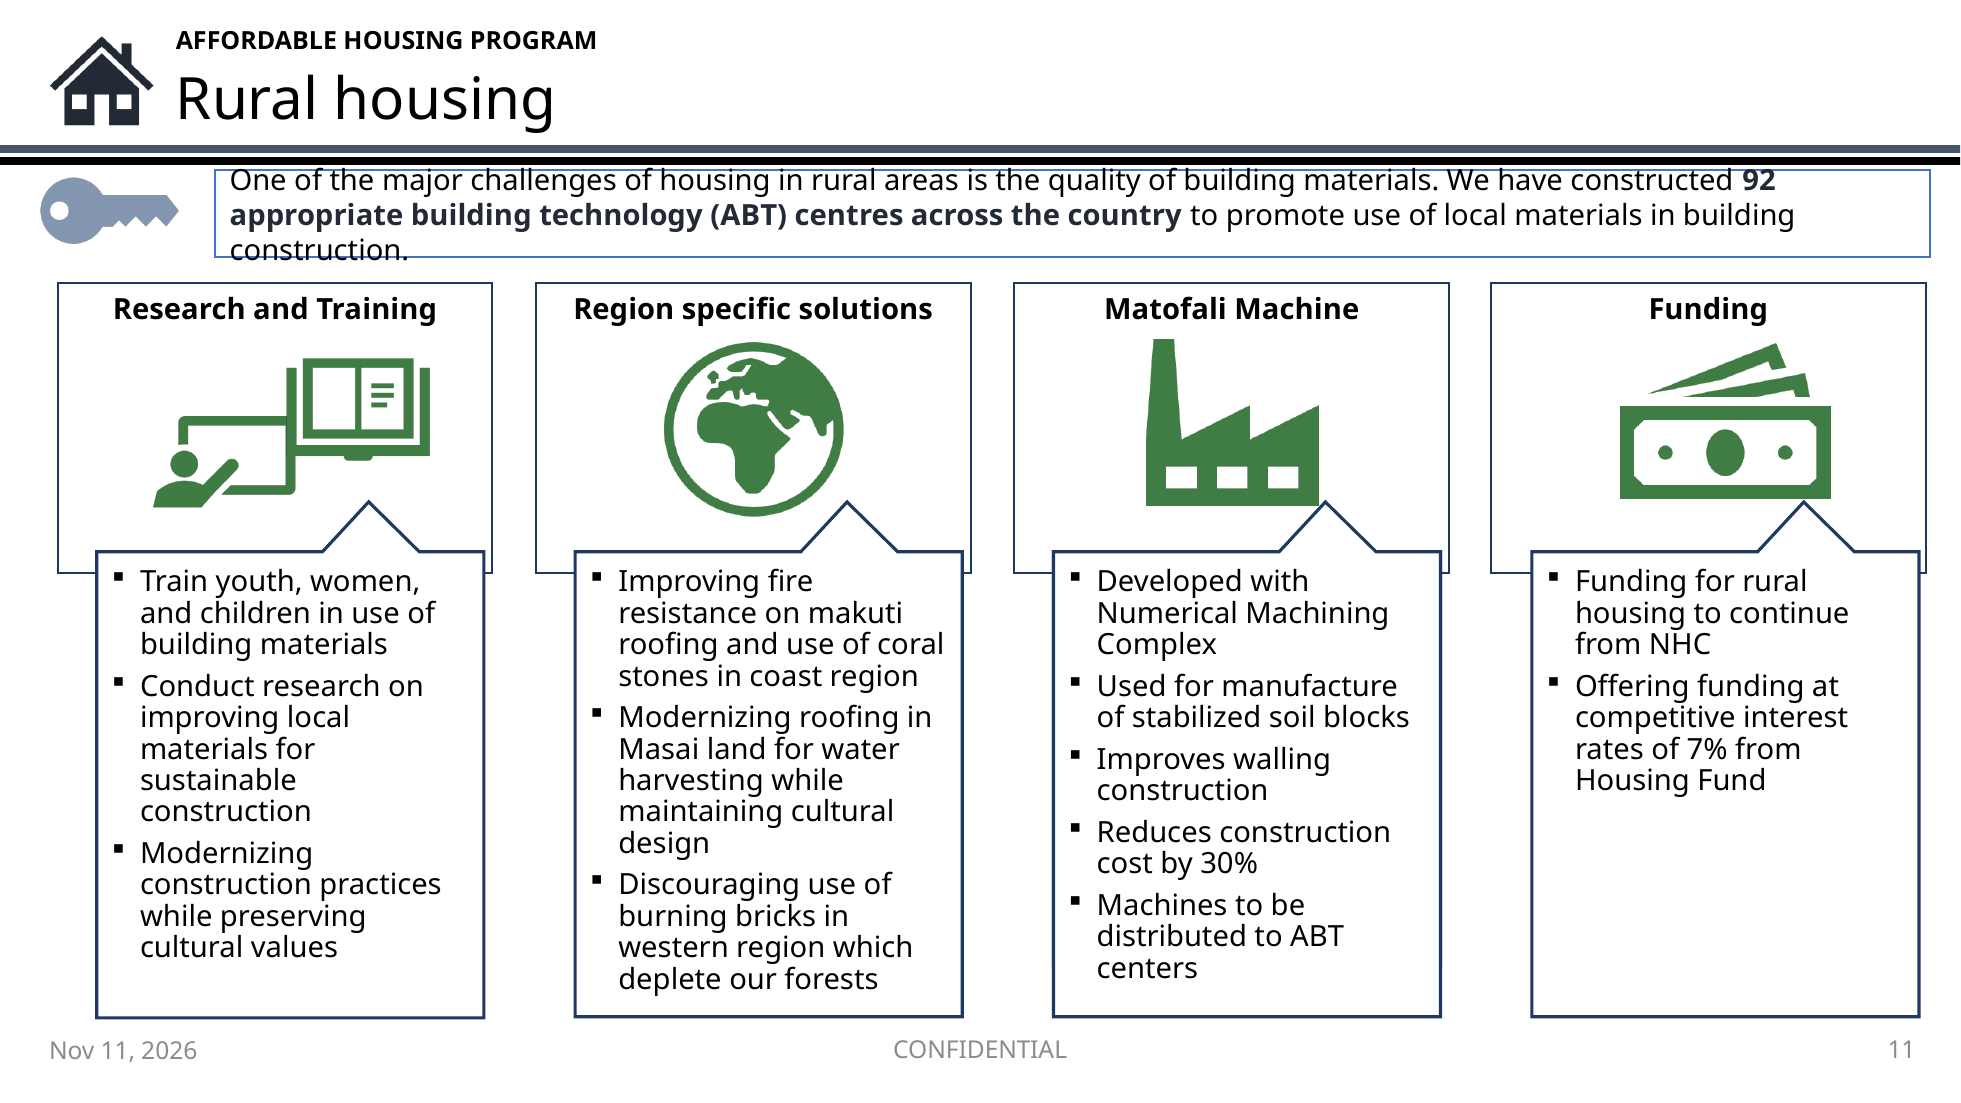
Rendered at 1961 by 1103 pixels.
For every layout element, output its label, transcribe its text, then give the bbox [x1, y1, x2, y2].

slide_number 11 [1489, 1021, 1931, 1081]
list AFFORDABLE HOUSING PROGRAM [160, 20, 1931, 54]
footer CONFIDENTIAL [649, 1021, 1311, 1081]
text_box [57, 282, 1926, 1018]
slide_number Jan-19 [34, 1022, 476, 1081]
title Rural housing [160, 57, 1931, 144]
picture [34, 21, 185, 286]
text_box One of the major challenges of housing in rural areas is the quality of building materials. We have constructed 92 appropriate building technology (ABT) centres across the country to promote use of local materials in building construction. [214, 169, 1931, 258]
